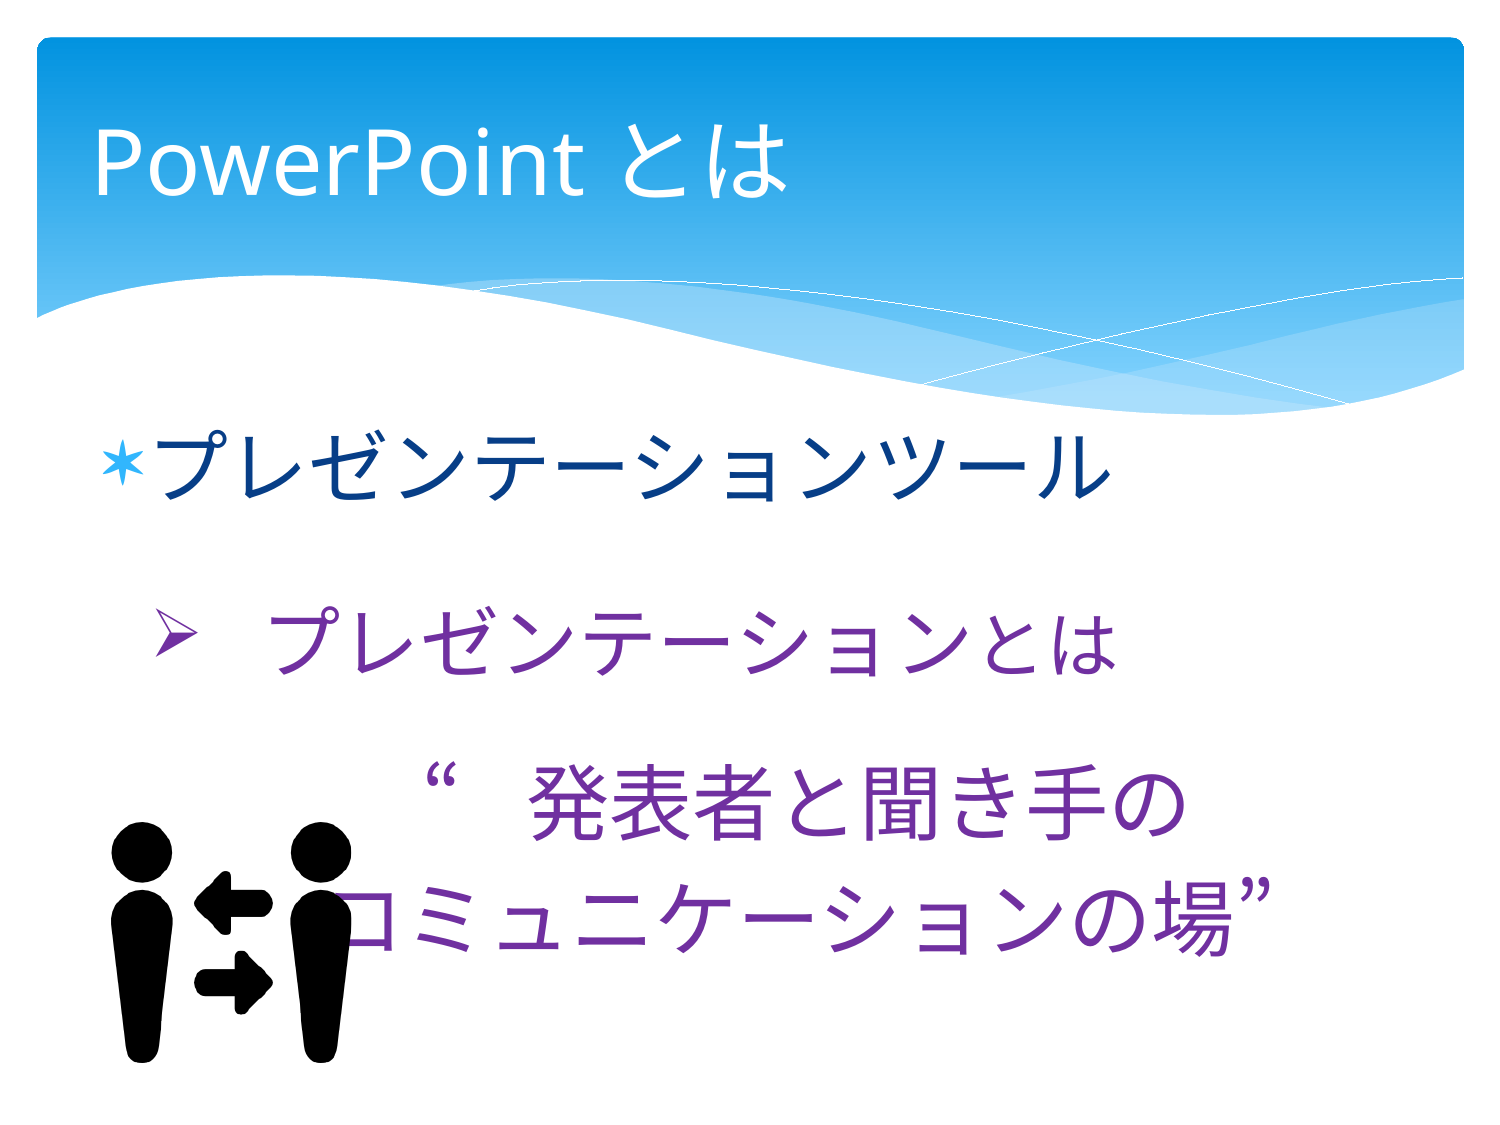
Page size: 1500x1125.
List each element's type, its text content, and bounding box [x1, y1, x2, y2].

list プレゼンテーションツール [88, 408, 1304, 975]
title PowerPointとは [75, 55, 1425, 261]
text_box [110, 743, 1500, 1064]
text_box プレゼンテーションとは [135, 586, 1352, 741]
